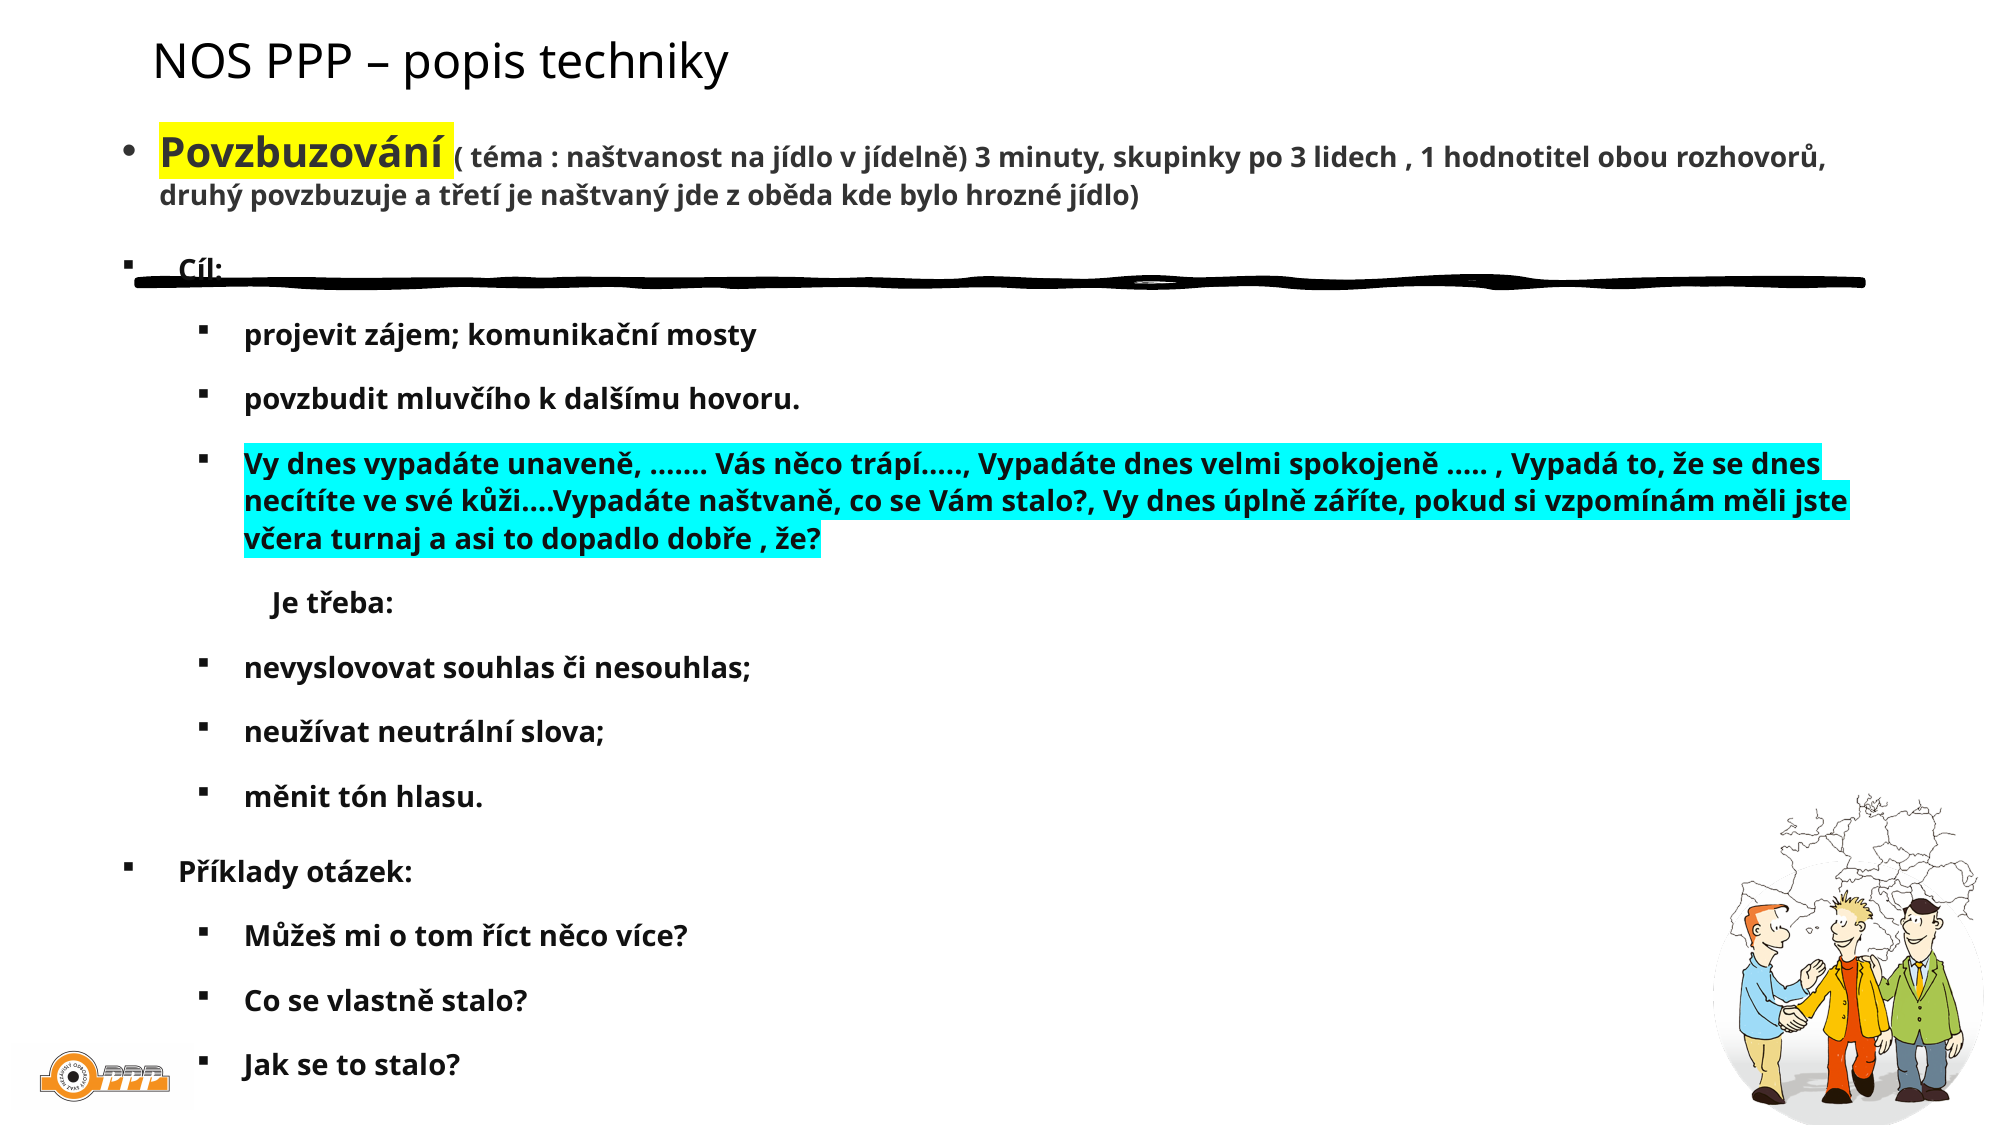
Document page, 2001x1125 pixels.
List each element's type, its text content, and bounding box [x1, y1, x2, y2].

title NOS PPP – popis techniky [137, 22, 1747, 97]
picture [1707, 788, 1989, 1125]
list Povzbuzování ( téma : naštvanost na jídlo v jídelně) 3 minuty, skupinky po 3 lidech , 1 hodnotitel obou rozhovorů, druhý povzbuzuje a třetí je naštvaný jde z oběda kde bylo hrozné jídlo) Cíl: projevit zájem; komunikační mosty povzbudit mluvčího k dalšímu hovoru. Vy dnes vypadáte unaveně, ……. Vás něco trápí….., Vypadáte dnes velmi spokojeně ….. , Vypadá to, že se dnes necítíte ve své kůži….Vypadáte naštvaně, co se Vám stalo?, Vy dnes úplně záříte, pokud si vzpomínám měli jste včera turnaj a asi to dopadlo dobře , že? Je třeba: nevyslovovat souhlas či nesouhlas; neužívat neutrální slova; měnit tón hlasu. Příklady otázek: Můžeš mi o tom říct něco více? Co se vlastně stalo? Jak se to stalo? [106, 114, 1905, 1125]
picture [11, 1043, 194, 1110]
